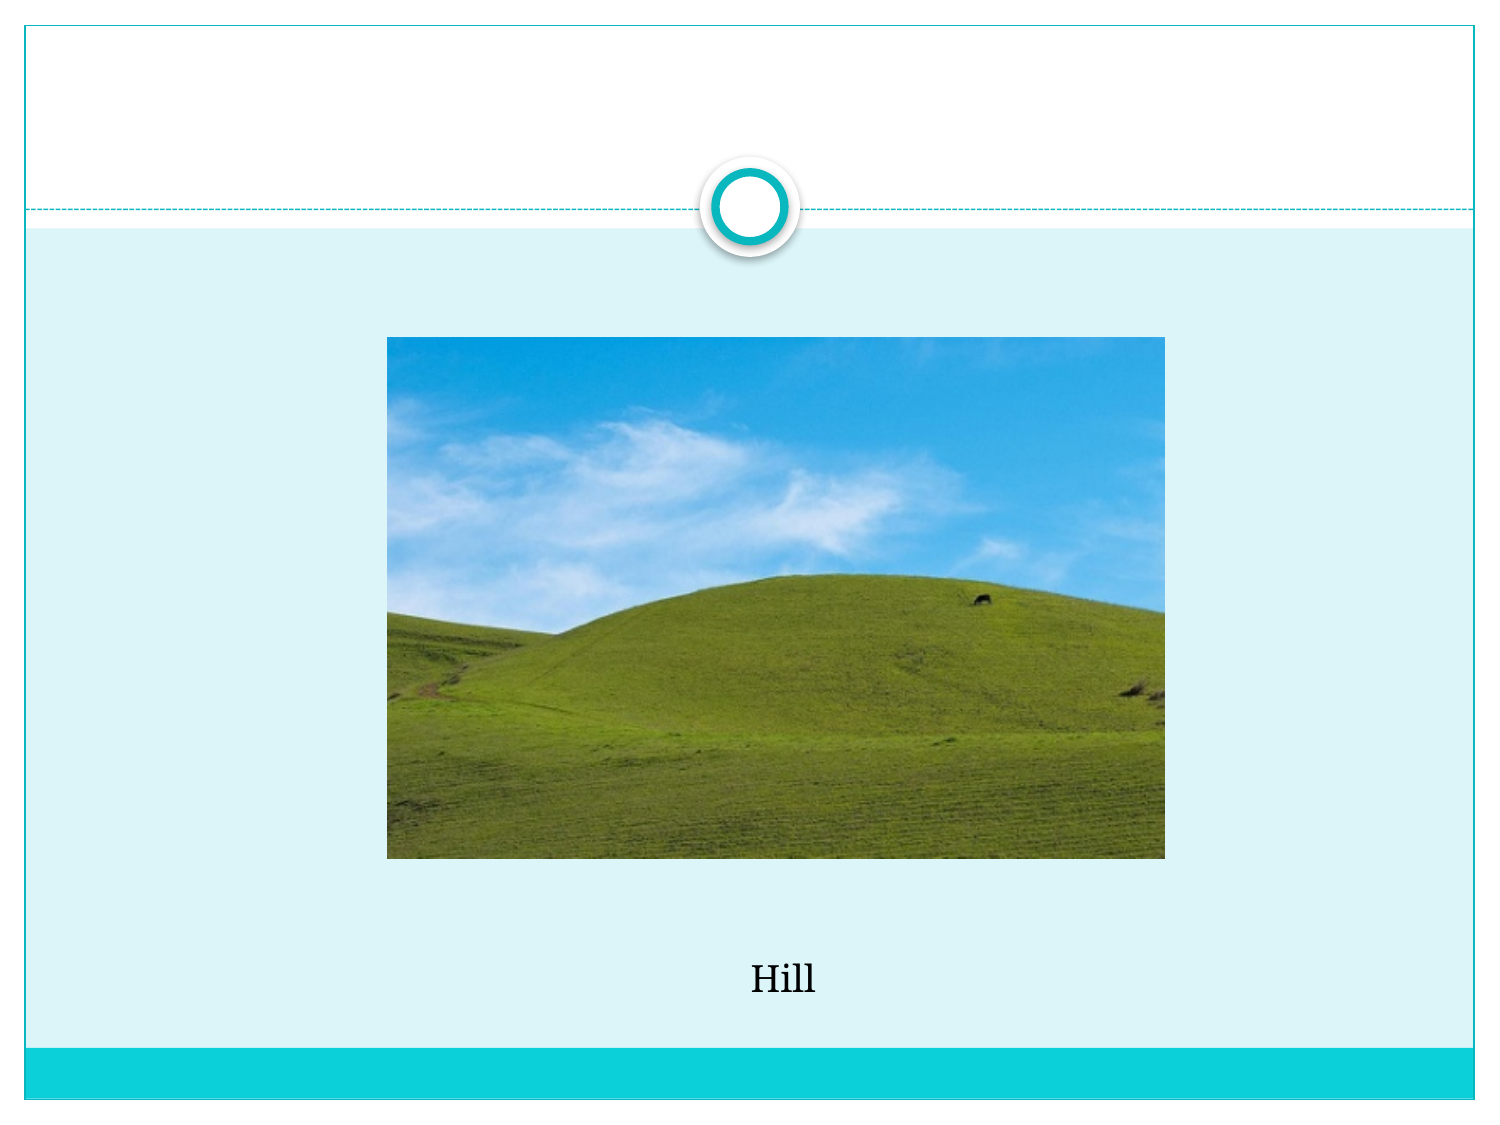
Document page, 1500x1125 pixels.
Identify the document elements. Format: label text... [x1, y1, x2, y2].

text_box Hill [183, 948, 1384, 1008]
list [387, 337, 1166, 859]
